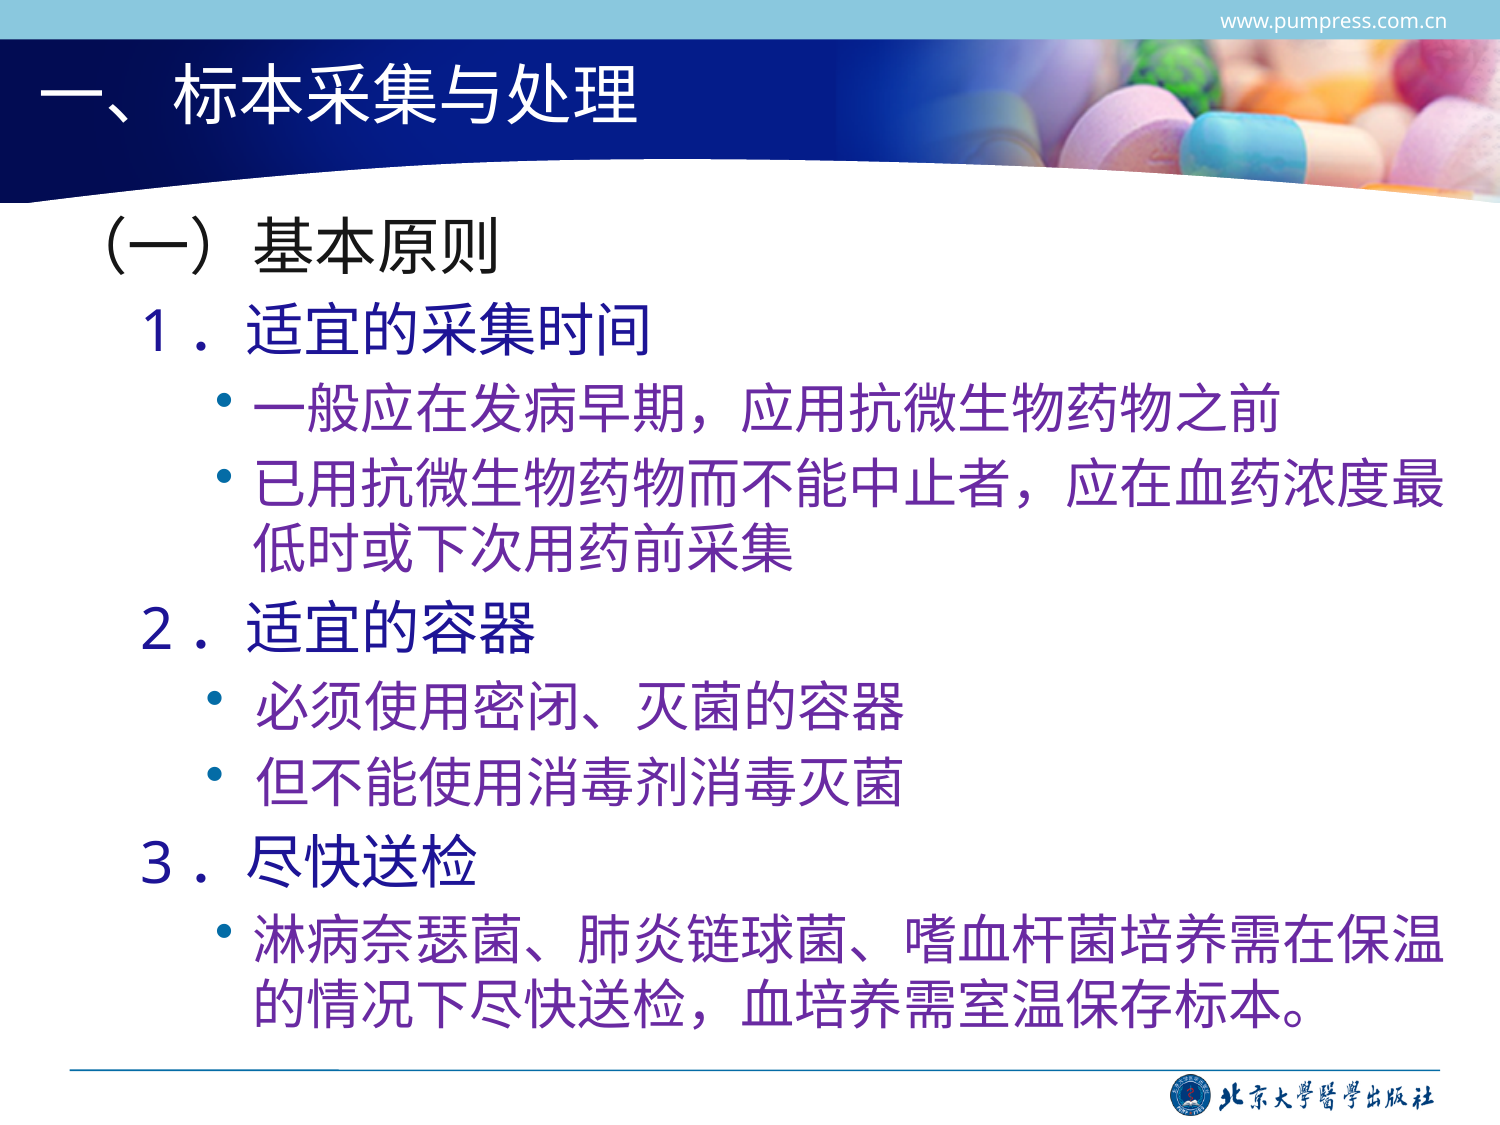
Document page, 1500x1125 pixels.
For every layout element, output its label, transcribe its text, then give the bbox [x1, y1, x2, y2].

picture [1170, 1074, 1436, 1118]
slide_number www.pumpress.com.cn [1024, 0, 1463, 38]
picture [0, 40, 1500, 203]
title 一、标本采集与处理 [23, 46, 1349, 140]
list （一）基本原则 1．适宜的采集时间 一般应在发病早期，应用抗微生物药物之前 已用抗微生物药物而不能中止者，应在血药浓度最低时或下次用药前采集 2．适宜的容器 必须使用密闭、灭菌的容器 但不能使用消毒剂消毒灭菌 3．尽快送检 淋病奈瑟菌、肺炎链球菌、嗜血杆菌培养需在保温的情况下尽快送检，血培养需室温保存标本。 [49, 198, 1463, 1026]
